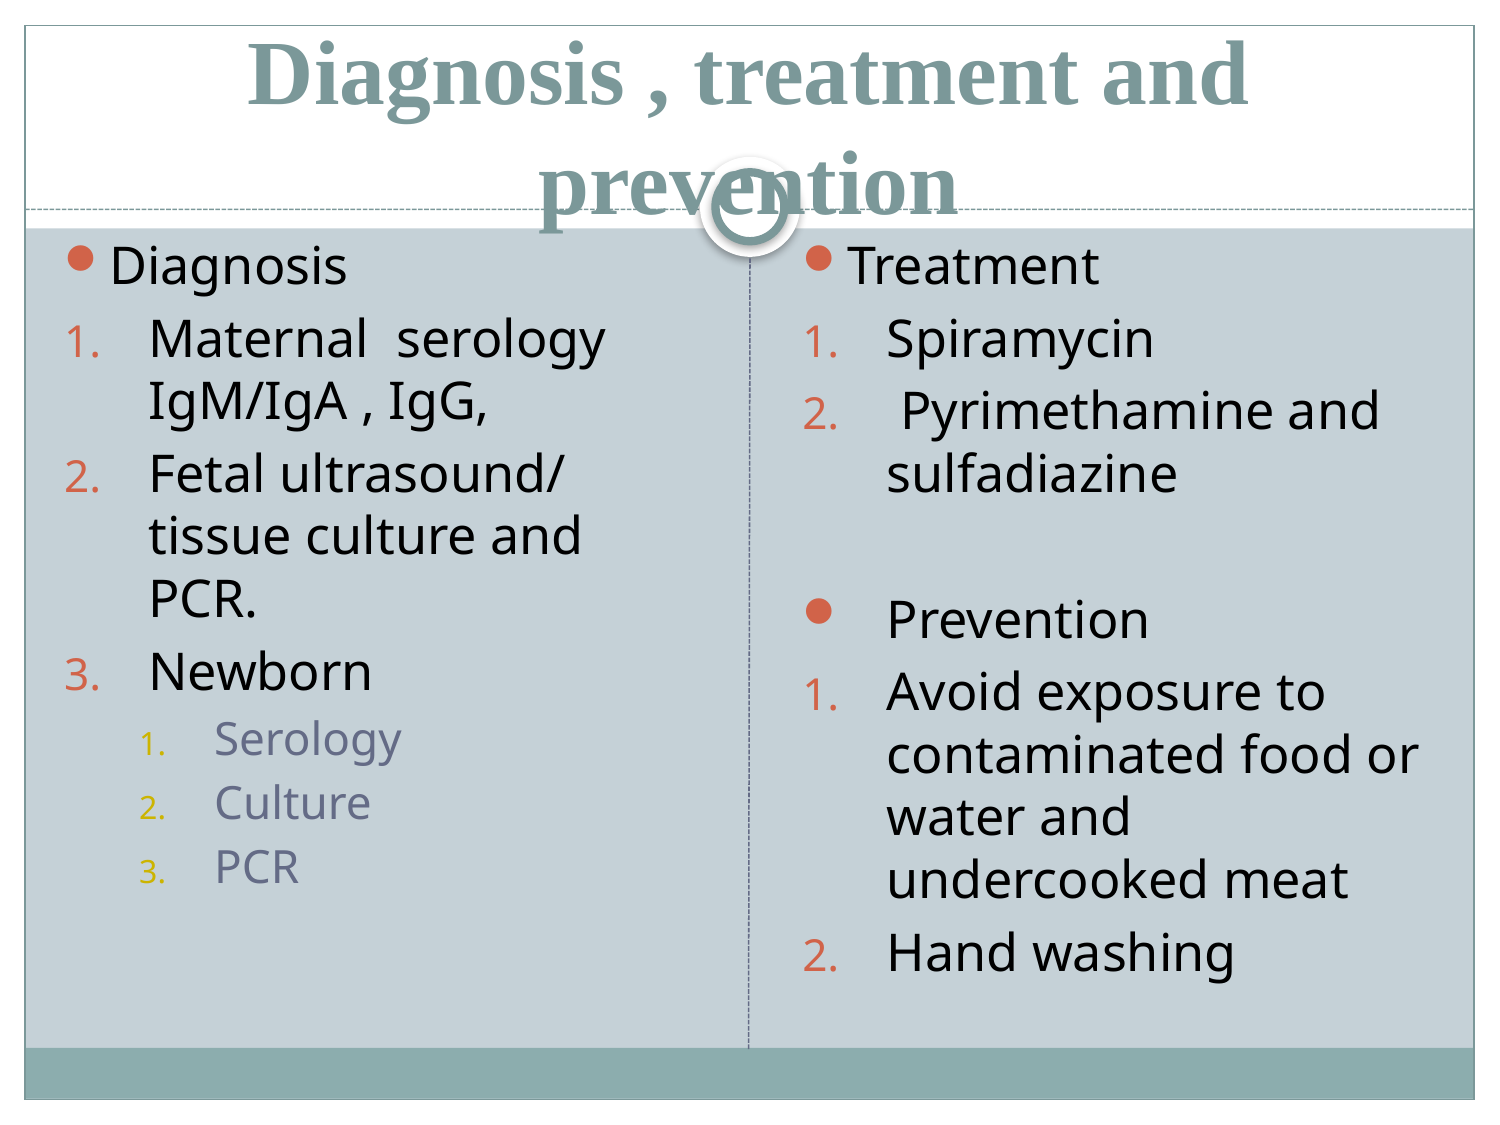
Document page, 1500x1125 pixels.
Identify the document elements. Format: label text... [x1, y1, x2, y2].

list Treatment Spiramycin Pyrimethamine and sulfadiazine Prevention Avoid exposure to contaminated food or water and undercooked meat Hand washing [787, 224, 1450, 993]
title Diagnosis , treatment and prevention [712, 225, 787, 350]
list Diagnosis Maternal serology IgM/IgA , IgG, Fetal ultrasound/ tissue culture and PCR. Newborn Serology Culture PCR [49, 224, 712, 993]
